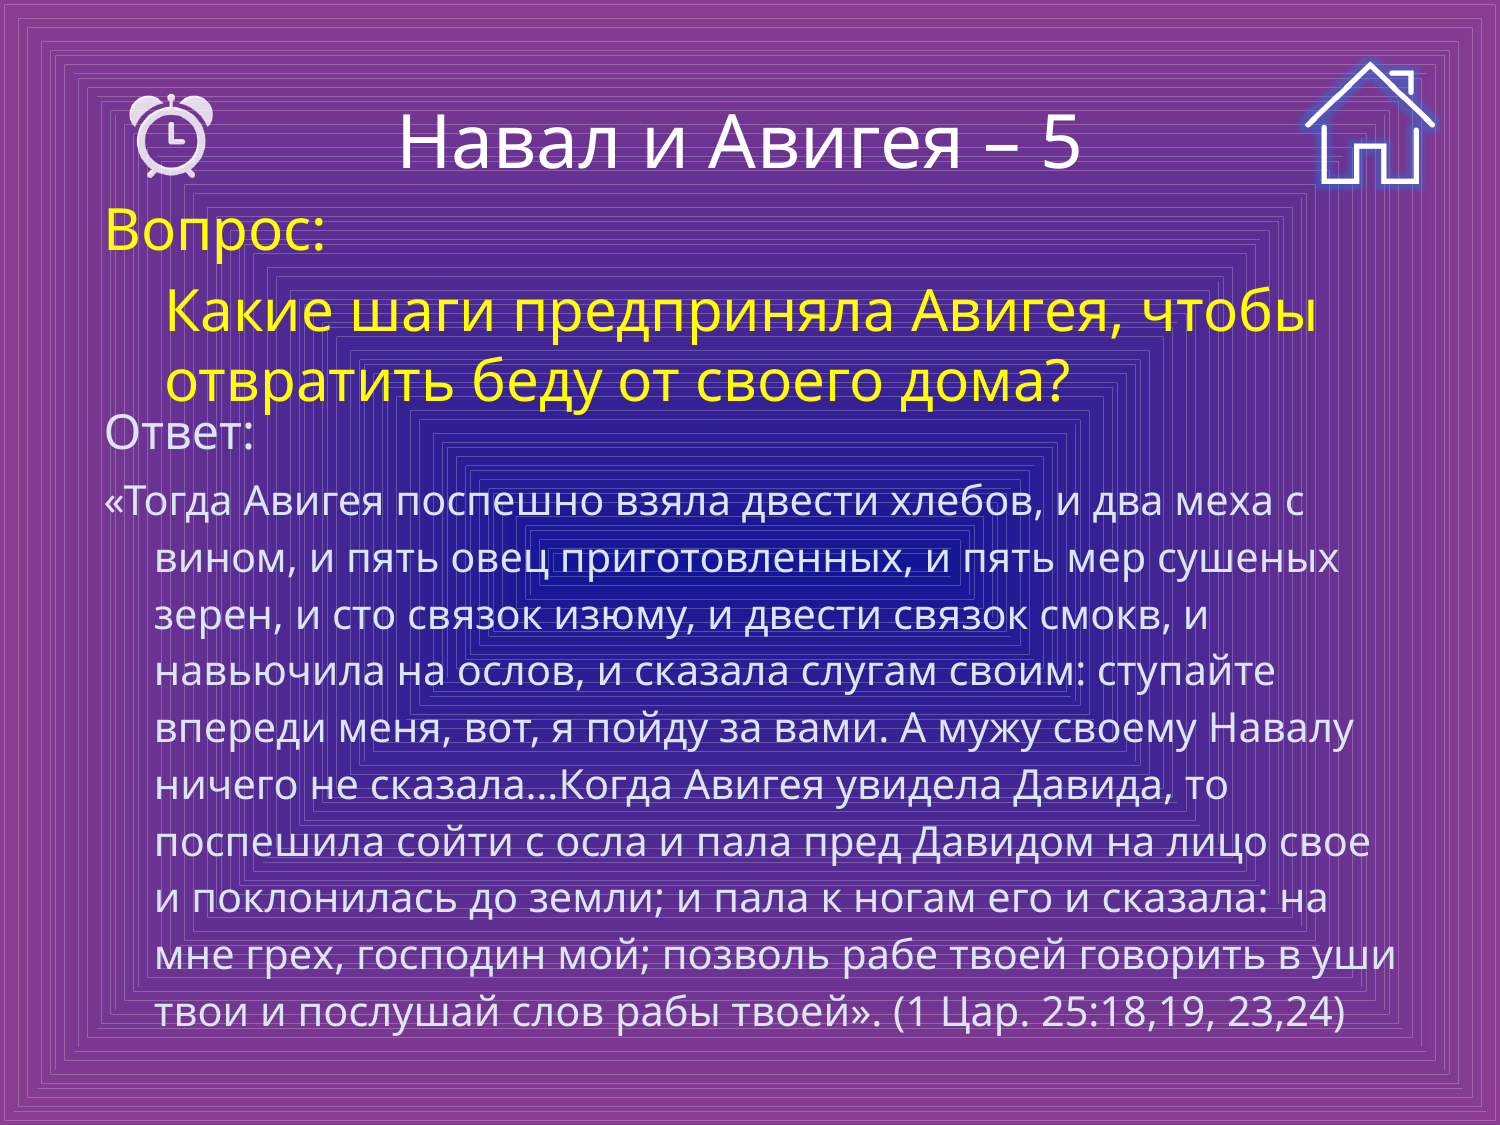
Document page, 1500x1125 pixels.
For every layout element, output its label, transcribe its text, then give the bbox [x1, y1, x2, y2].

picture [1304, 54, 1435, 184]
picture [123, 89, 219, 185]
list Ответ: «Тогда Авигея поспешно взяла двести хлебов, и два меха с вином, и пять овец приготовленных, и пять мер сушеных зерен, и сто связок изюму, и двести связок смокв, и навьючила на ослов, и сказала слугам своим: ступайте впереди меня, вот, я пойду за вами. А мужу своему Навалу ничего не сказала…Когда Авигея увидела Давида, то поспешила сойти с осла и пала пред Давидом на лицо свое и поклонилась до земли; и пала к ногам его и сказала: на мне грех, господин мой; позволь рабе твоей говорить в уши твои и послушай слов рабы твоей». (1 Цар. 25:18,19, 23,24) [88, 385, 1425, 1059]
list Вопрос: Какие шаги предприняла Авигея, чтобы отвратить беду от своего дома? [88, 184, 1437, 433]
title Навал и Авигея – 5 [75, 45, 1425, 233]
